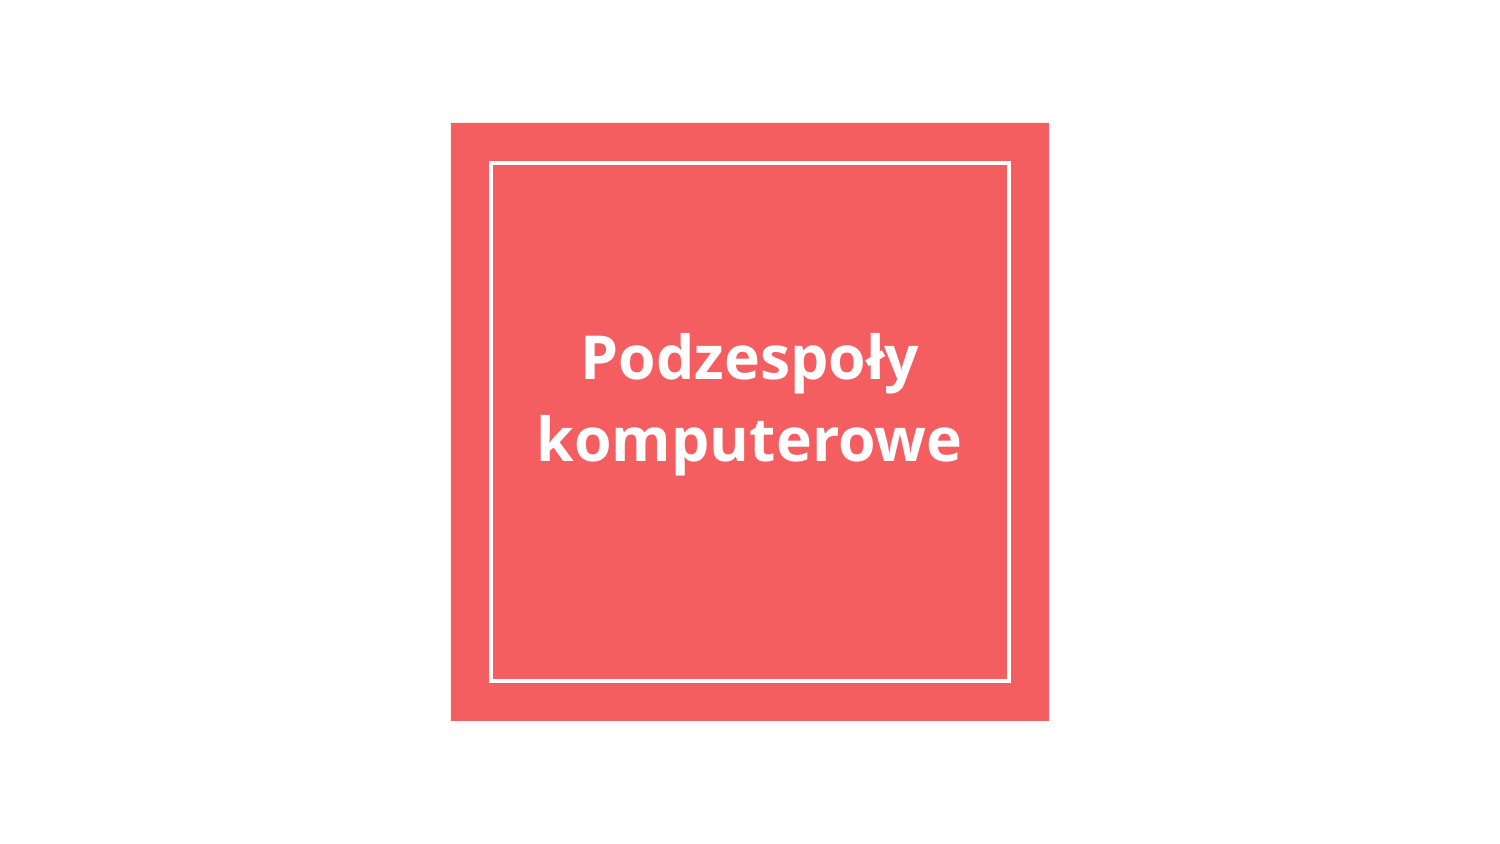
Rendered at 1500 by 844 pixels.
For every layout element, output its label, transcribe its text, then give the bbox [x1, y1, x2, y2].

title Podzespoły komputerowe [507, 266, 993, 527]
